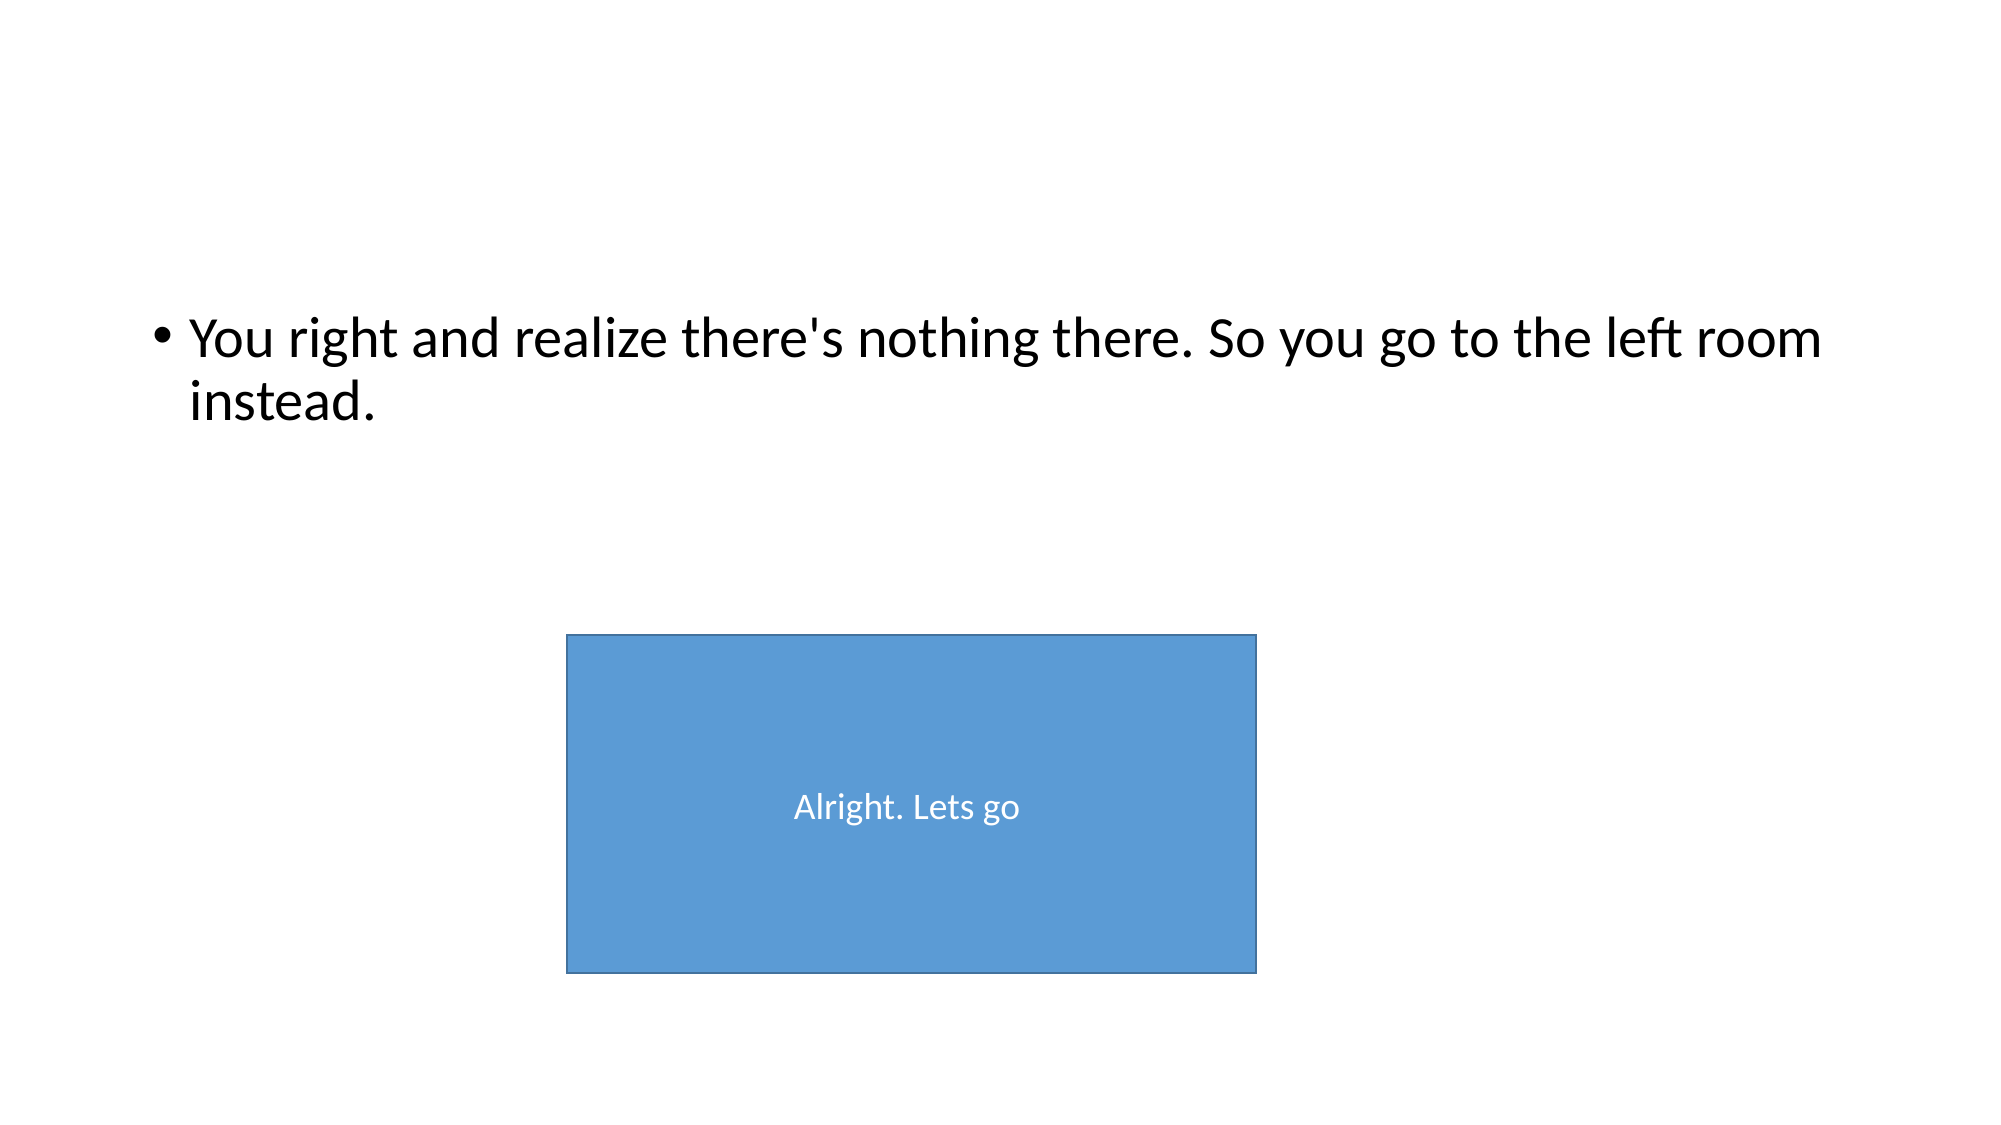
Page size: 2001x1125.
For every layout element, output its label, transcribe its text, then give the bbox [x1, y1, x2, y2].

list You right and realize there's nothing there. So you go to the left room instead. [137, 299, 1863, 1014]
text_box Alright. Lets go [566, 634, 1257, 974]
